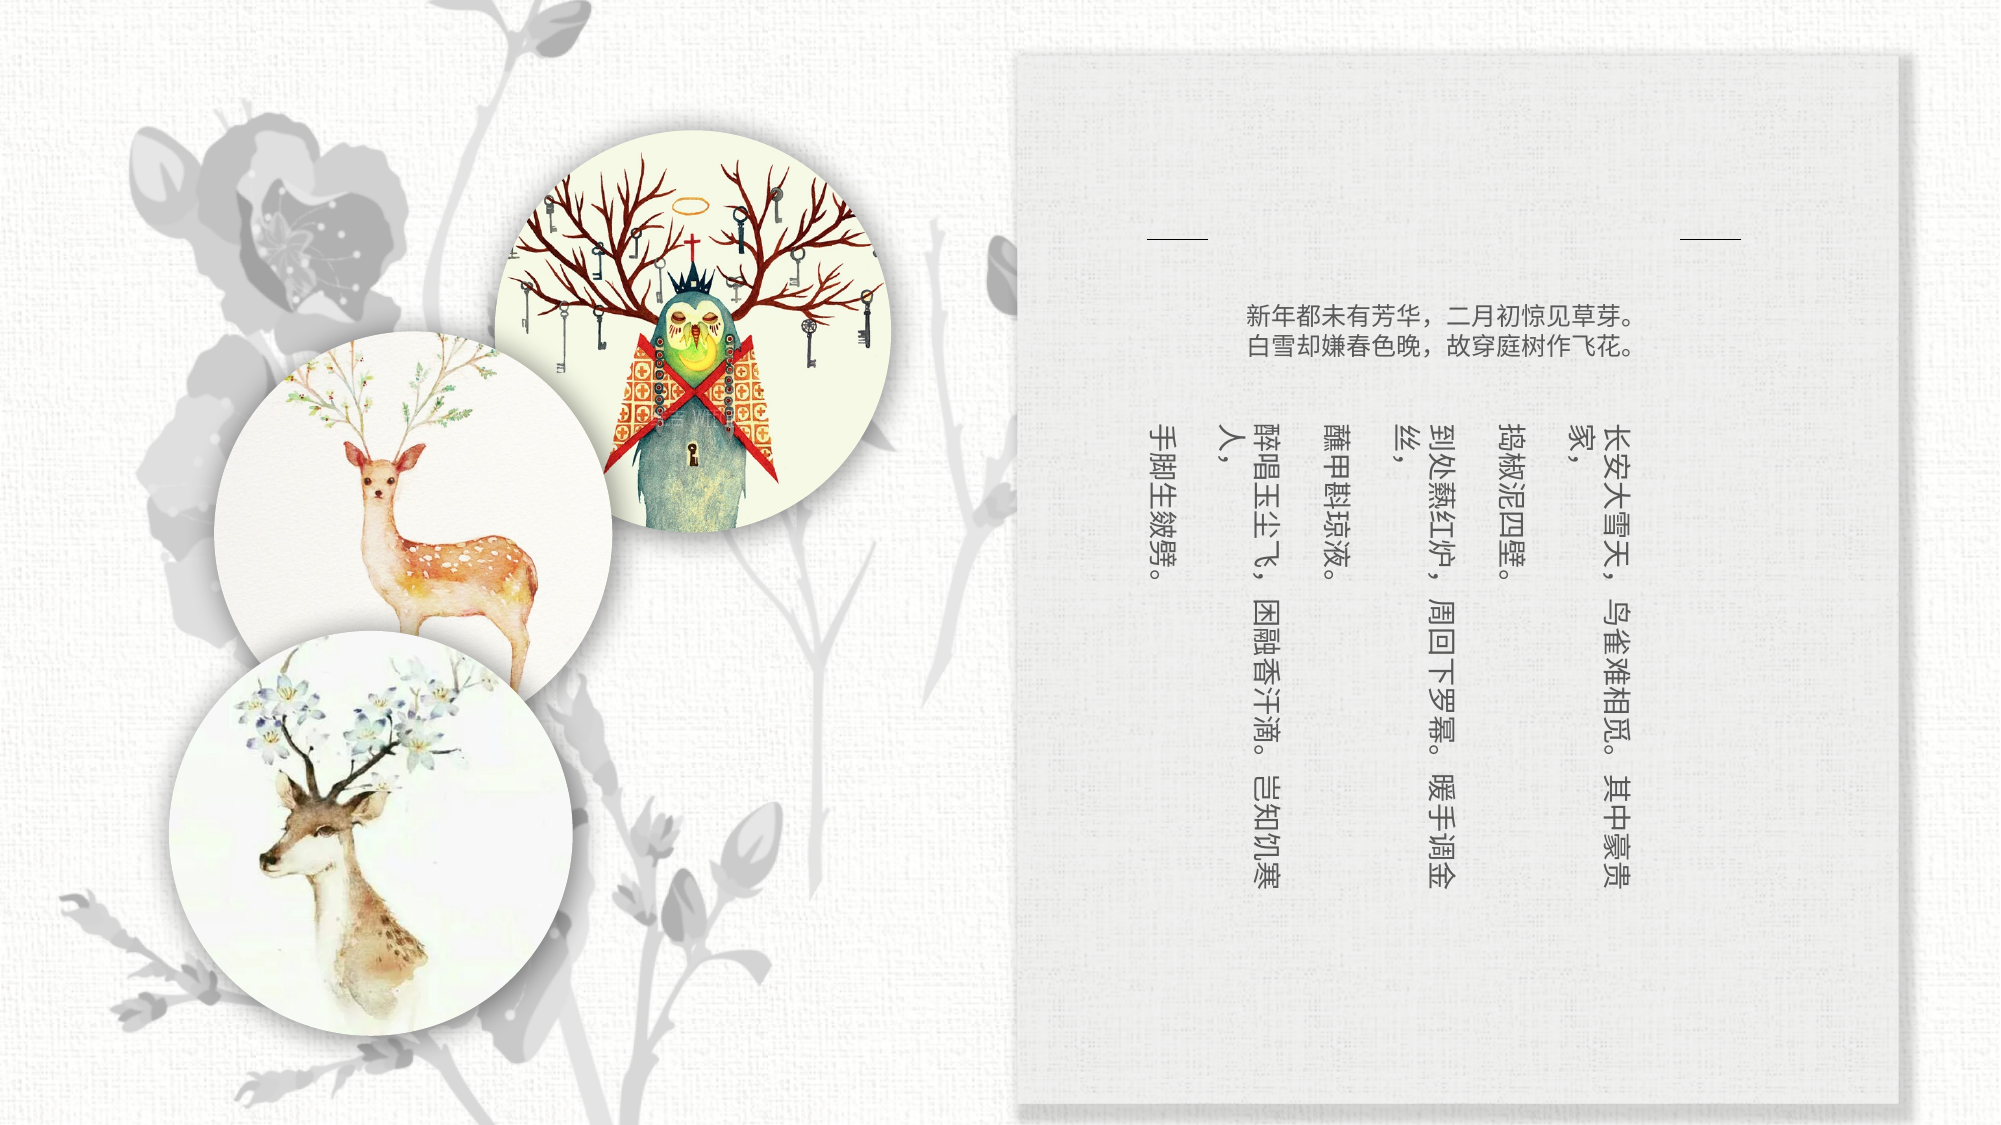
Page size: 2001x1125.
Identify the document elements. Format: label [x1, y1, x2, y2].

text_box [1017, 55, 1899, 1104]
picture [0, 0, 958, 1125]
text_box [1146, 205, 1742, 271]
